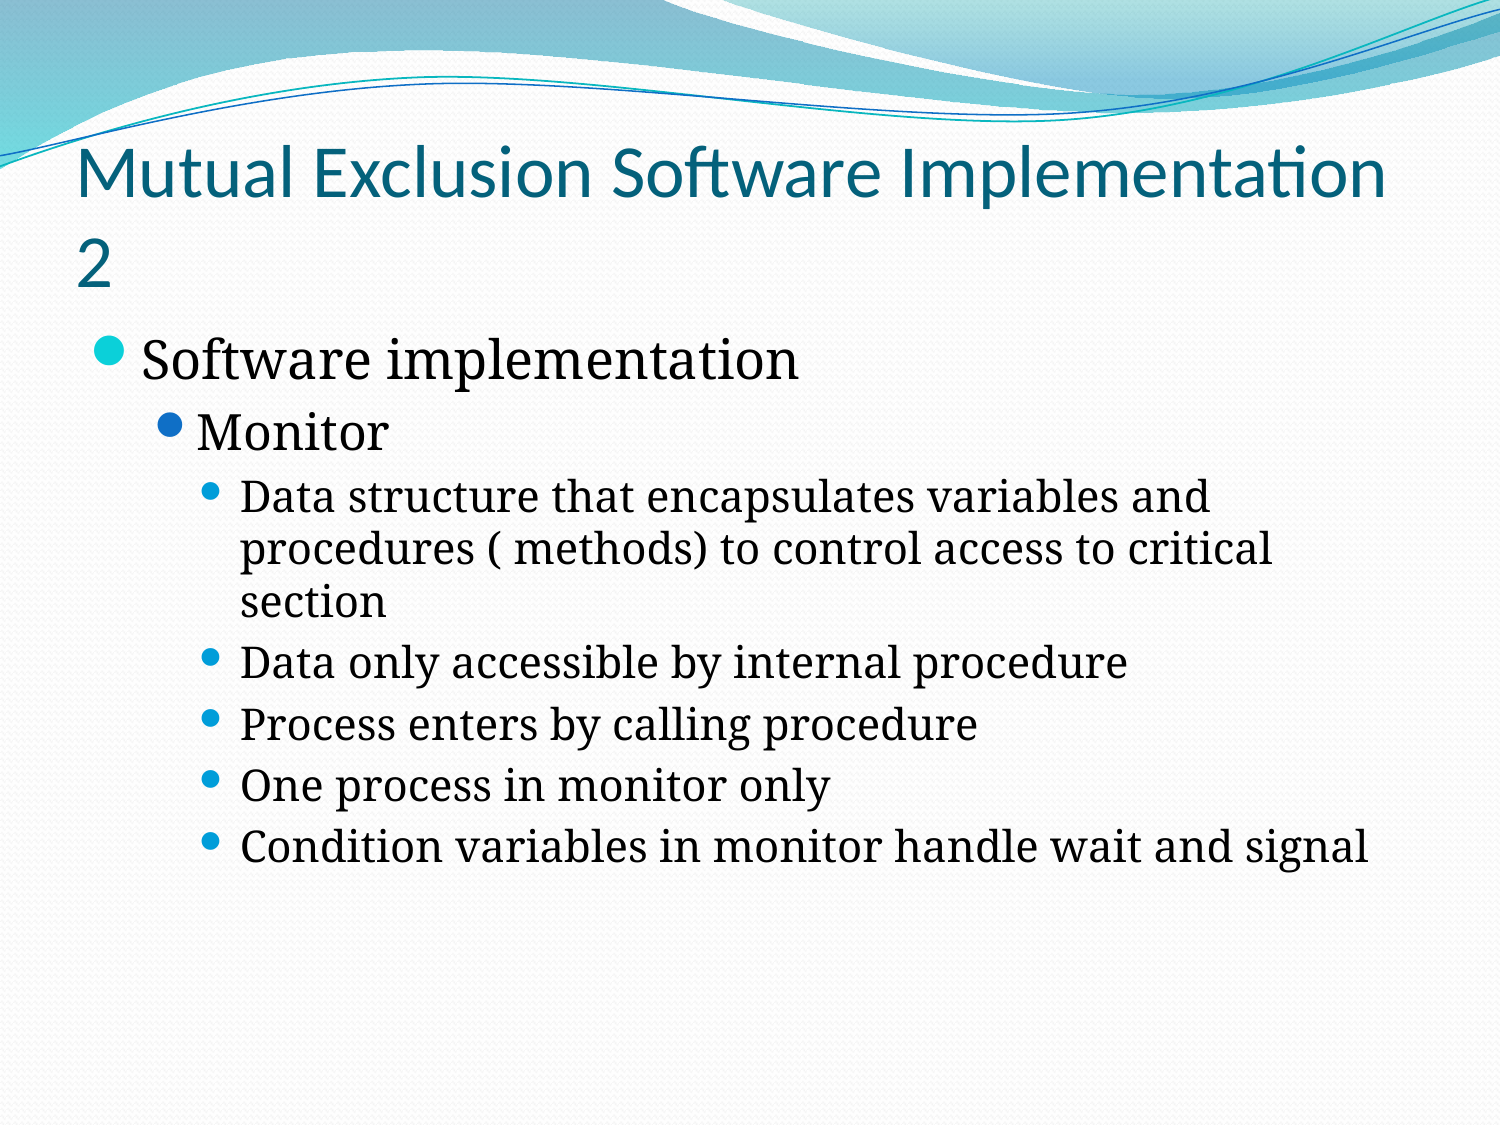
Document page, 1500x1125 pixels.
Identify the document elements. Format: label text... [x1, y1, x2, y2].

list Software implementation Monitor Data structure that encapsulates variables and procedures ( methods) to control access to critical section Data only accessible by internal procedure Process enters by calling procedure One process in monitor only Condition variables in monitor handle wait and signal [75, 317, 1425, 1038]
title Mutual Exclusion Software Implementation 2 [75, 115, 1425, 303]
